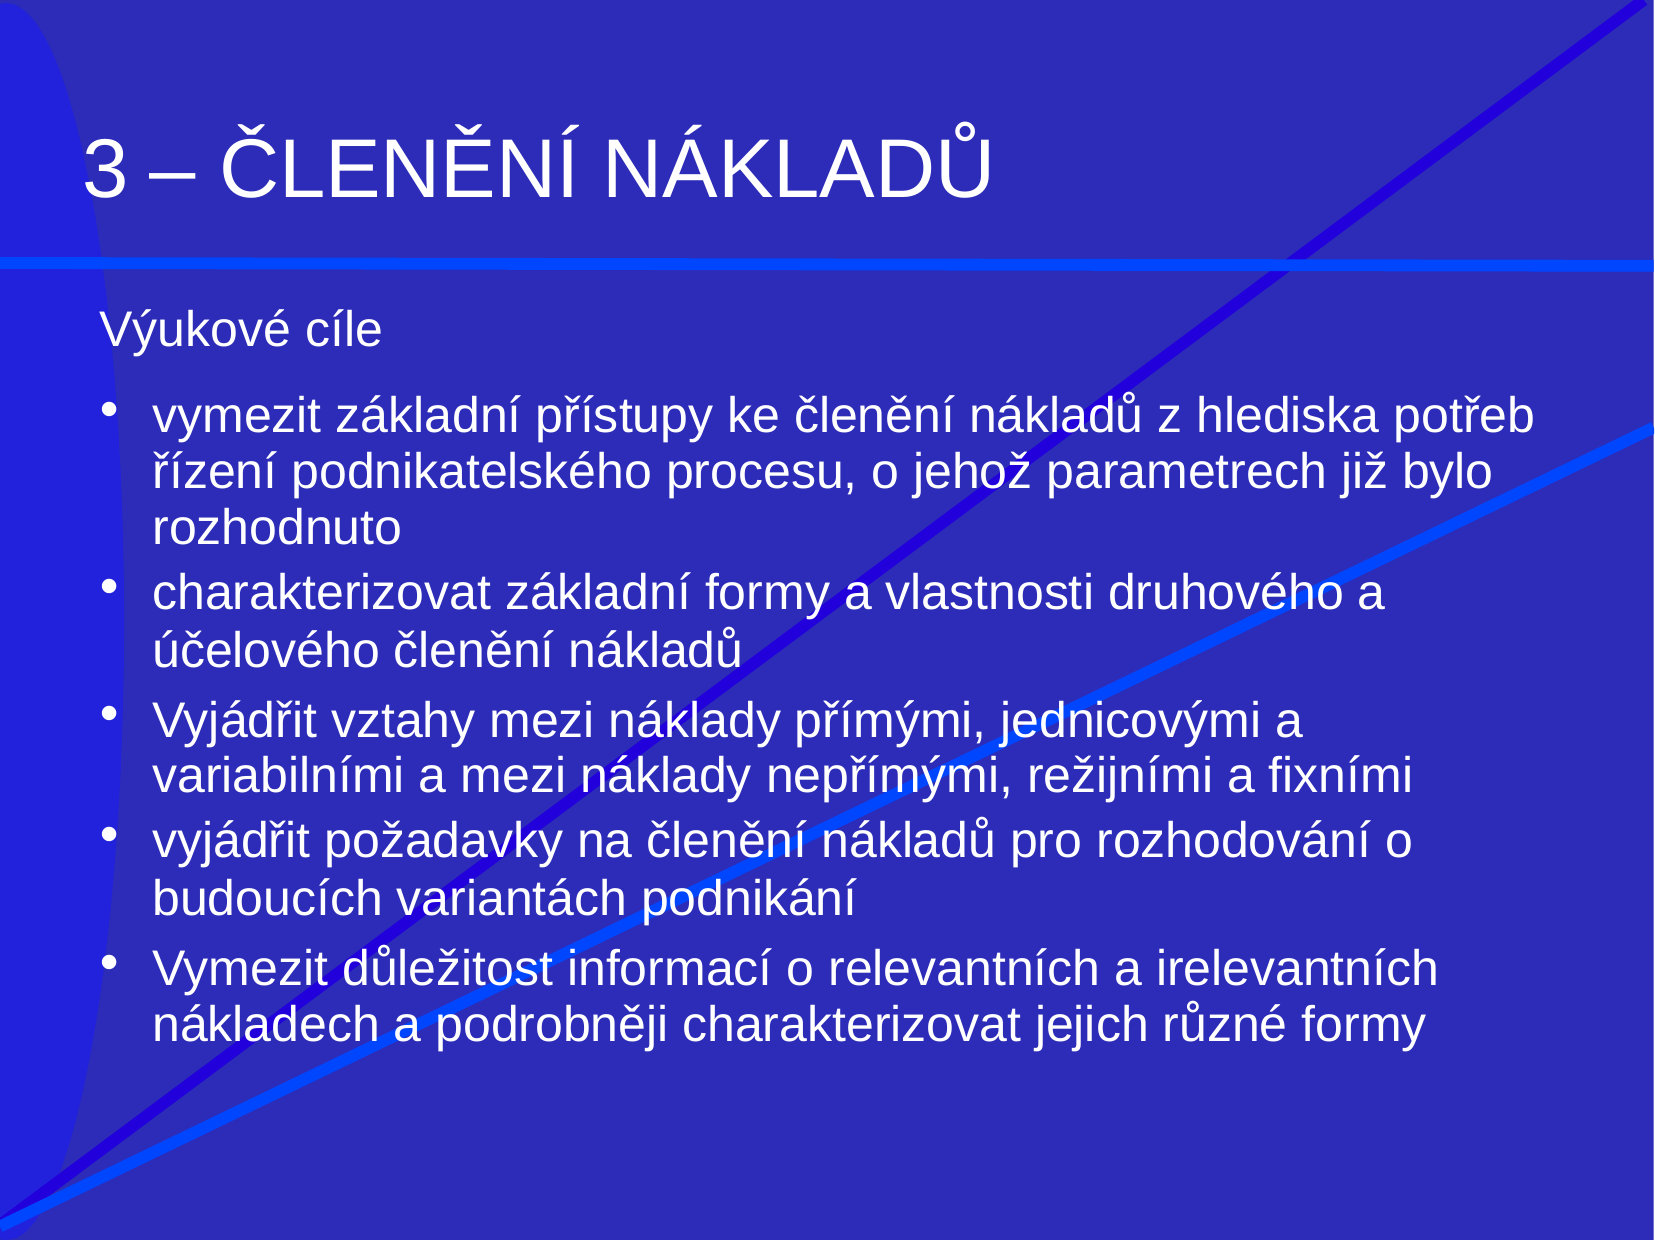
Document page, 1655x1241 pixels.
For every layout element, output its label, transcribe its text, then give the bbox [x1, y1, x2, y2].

title 3 – ČLENěNÍ NÁKLAdů [80, 69, 1574, 321]
text_box Výukové cíle vymezit základní přístupy ke členění nákladů z hlediska potřeb řízení podnikatelského procesu, o jehož parametrech již bylo rozhodnuto charakterizovat základní formy a vlastnosti druhového a účelového členění nákladů Vyjádřit vztahy mezi náklady přímými, jednicovými a variabilními a mezi náklady nepřímými, režijními a fixními vyjádřit požadavky na členění nákladů pro rozhodování o budoucích variantách podnikání Vymezit důležitost informací o relevantních a irelevantních nákladech a podrobněji charakterizovat jejich různé formy [97, 296, 1540, 1052]
